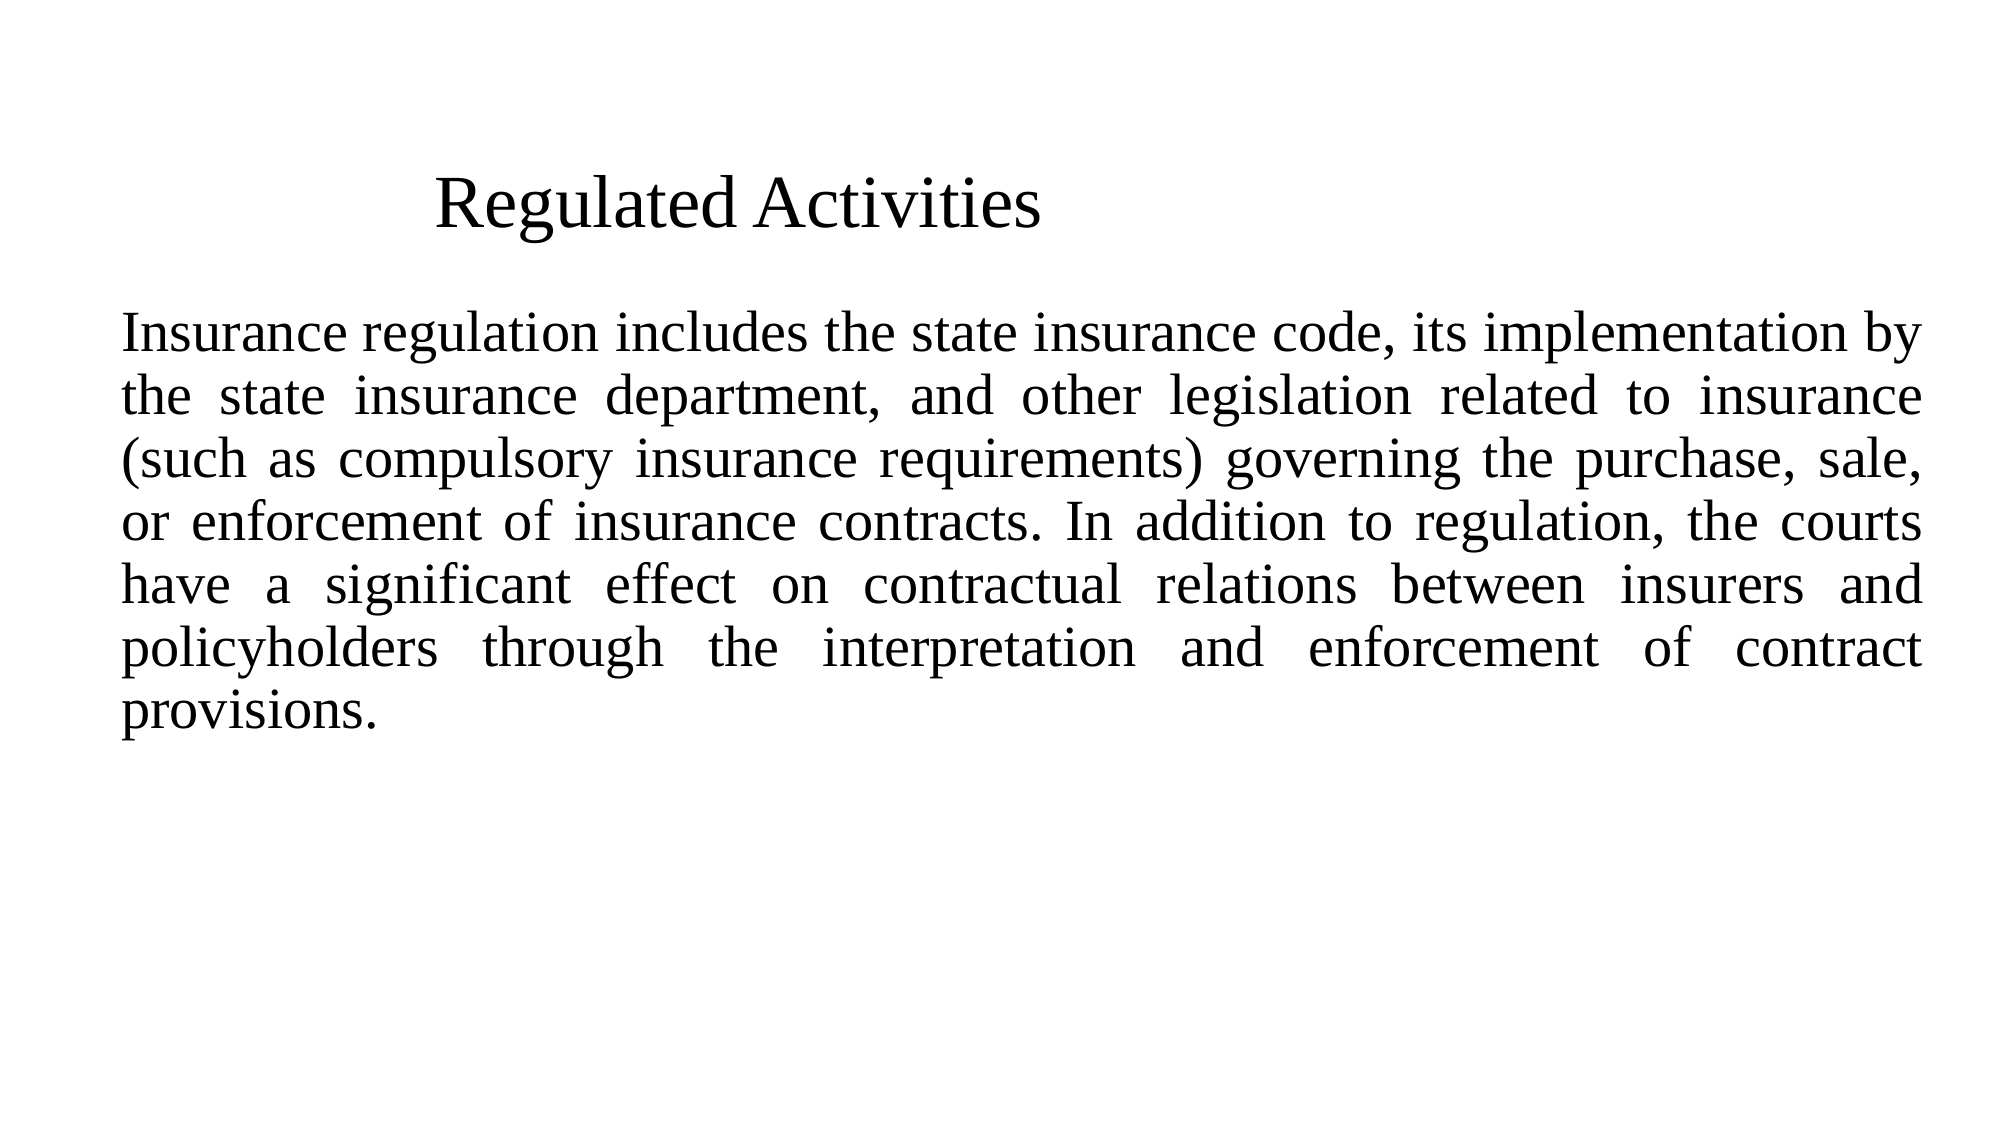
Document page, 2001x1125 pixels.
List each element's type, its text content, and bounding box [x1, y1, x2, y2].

list Insurance regulation includes the state insurance code, its implementation by the state insurance department, and other legislation related to insurance (such as compulsory insurance requirements) governing the purchase, sale, or enforcement of insurance contracts. In addition to regulation, the courts have a significant effect on contractual relations between insurers and policyholders through the interpretation and enforcement of contract provisions. [106, 294, 1940, 937]
title Regulated Activities [419, 135, 1174, 272]
